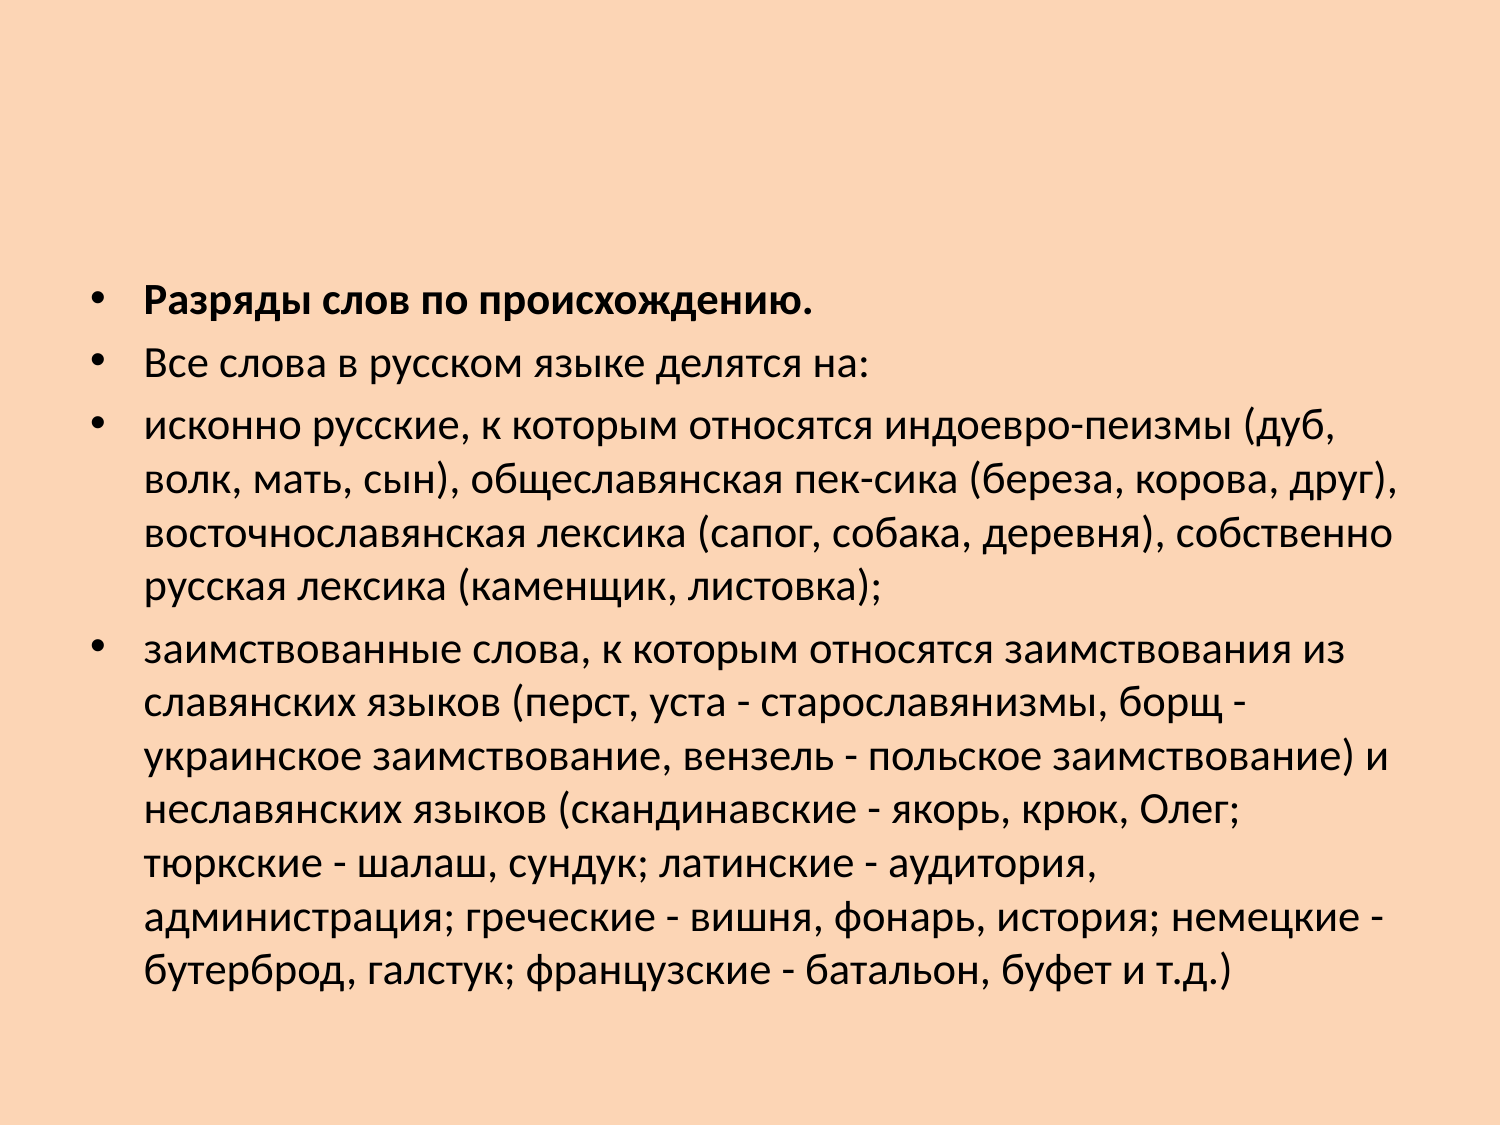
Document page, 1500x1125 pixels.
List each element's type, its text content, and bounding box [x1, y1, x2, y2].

list Разряды слов по происхождению. Все слова в русском языке делятся на: исконно русские, к которым относятся индоевро-пеизмы (дуб, волк, мать, сын), общеславянская пек-сика (береза, корова, друг), восточнославянская лексика (сапог, собака, деревня), собственно русская лексика (каменщик, листовка); заимствованные слова, к которым относятся заимствования из славянских языков (перст, уста - старославянизмы, борщ - украинское заимствование, вензель - польское заимствование) и неславянских языков (скандинавские - якорь, крюк, Олег; тюркские - шалаш, сундук; латинские - аудитория, администрация; греческие - вишня, фонарь, история; немецкие - бутерброд, галстук; французские - батальон, буфет и т.д.) [75, 262, 1425, 1005]
